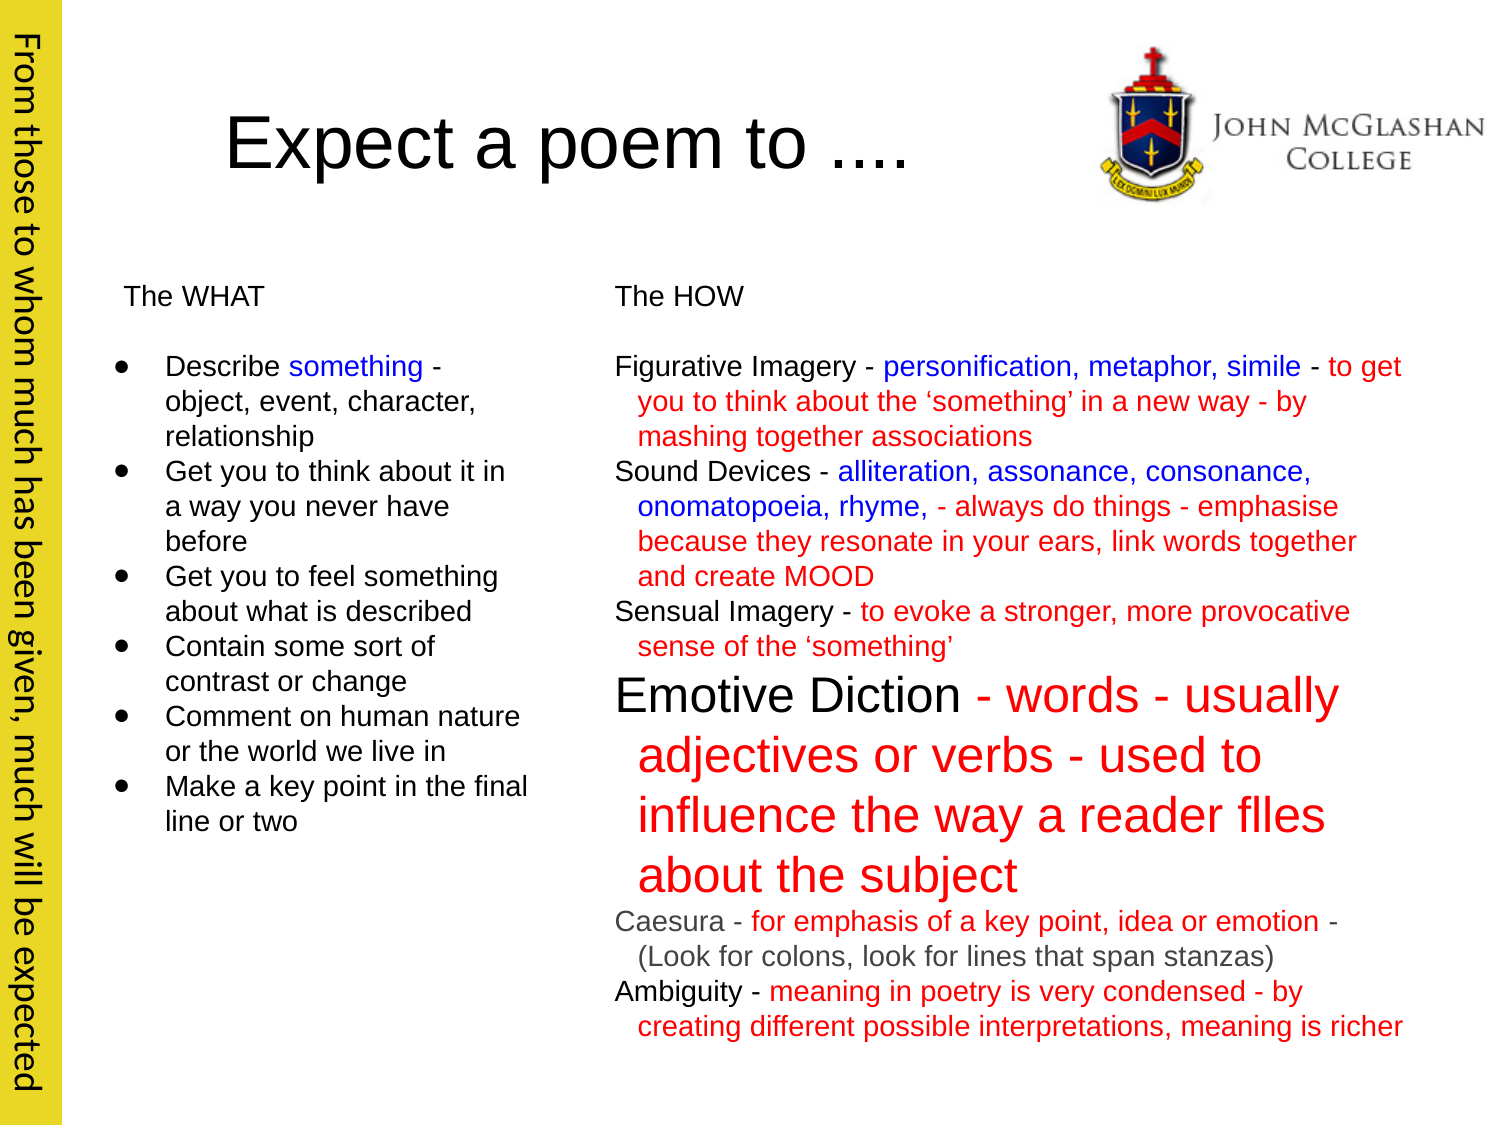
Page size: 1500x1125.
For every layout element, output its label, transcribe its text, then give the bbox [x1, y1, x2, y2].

title Expect a poem to .... [61, 45, 1075, 233]
picture [1092, 44, 1487, 206]
list The HOW Figurative Imagery - personification, metaphor, simile - to get you to think about the ‘something’ in a new way - by mashing together associations Sound Devices - alliteration, assonance, consonance, onomatopoeia, rhyme, - always do things - emphasise because they resonate in your ears, link words together and create MOOD Sensual Imagery - to evoke a stronger, more provocative sense of the ‘something’ Emotive Diction - words - usually adjectives or verbs - used to influence the way a reader flles about the subject Caesura - for emphasis of a key point, idea or emotion - (Look for colons, look for lines that span stanzas) Ambiguity - meaning in poetry is very condensed - by creating different possible interpretations, meaning is richer [566, 262, 1425, 1078]
list The WHAT Describe something - object, event, character, relationship Get you to think about it in a way you never have before Get you to feel something about what is described Contain some sort of contrast or change Comment on human nature or the world we live in Make a key point in the final line or two [75, 262, 544, 1005]
